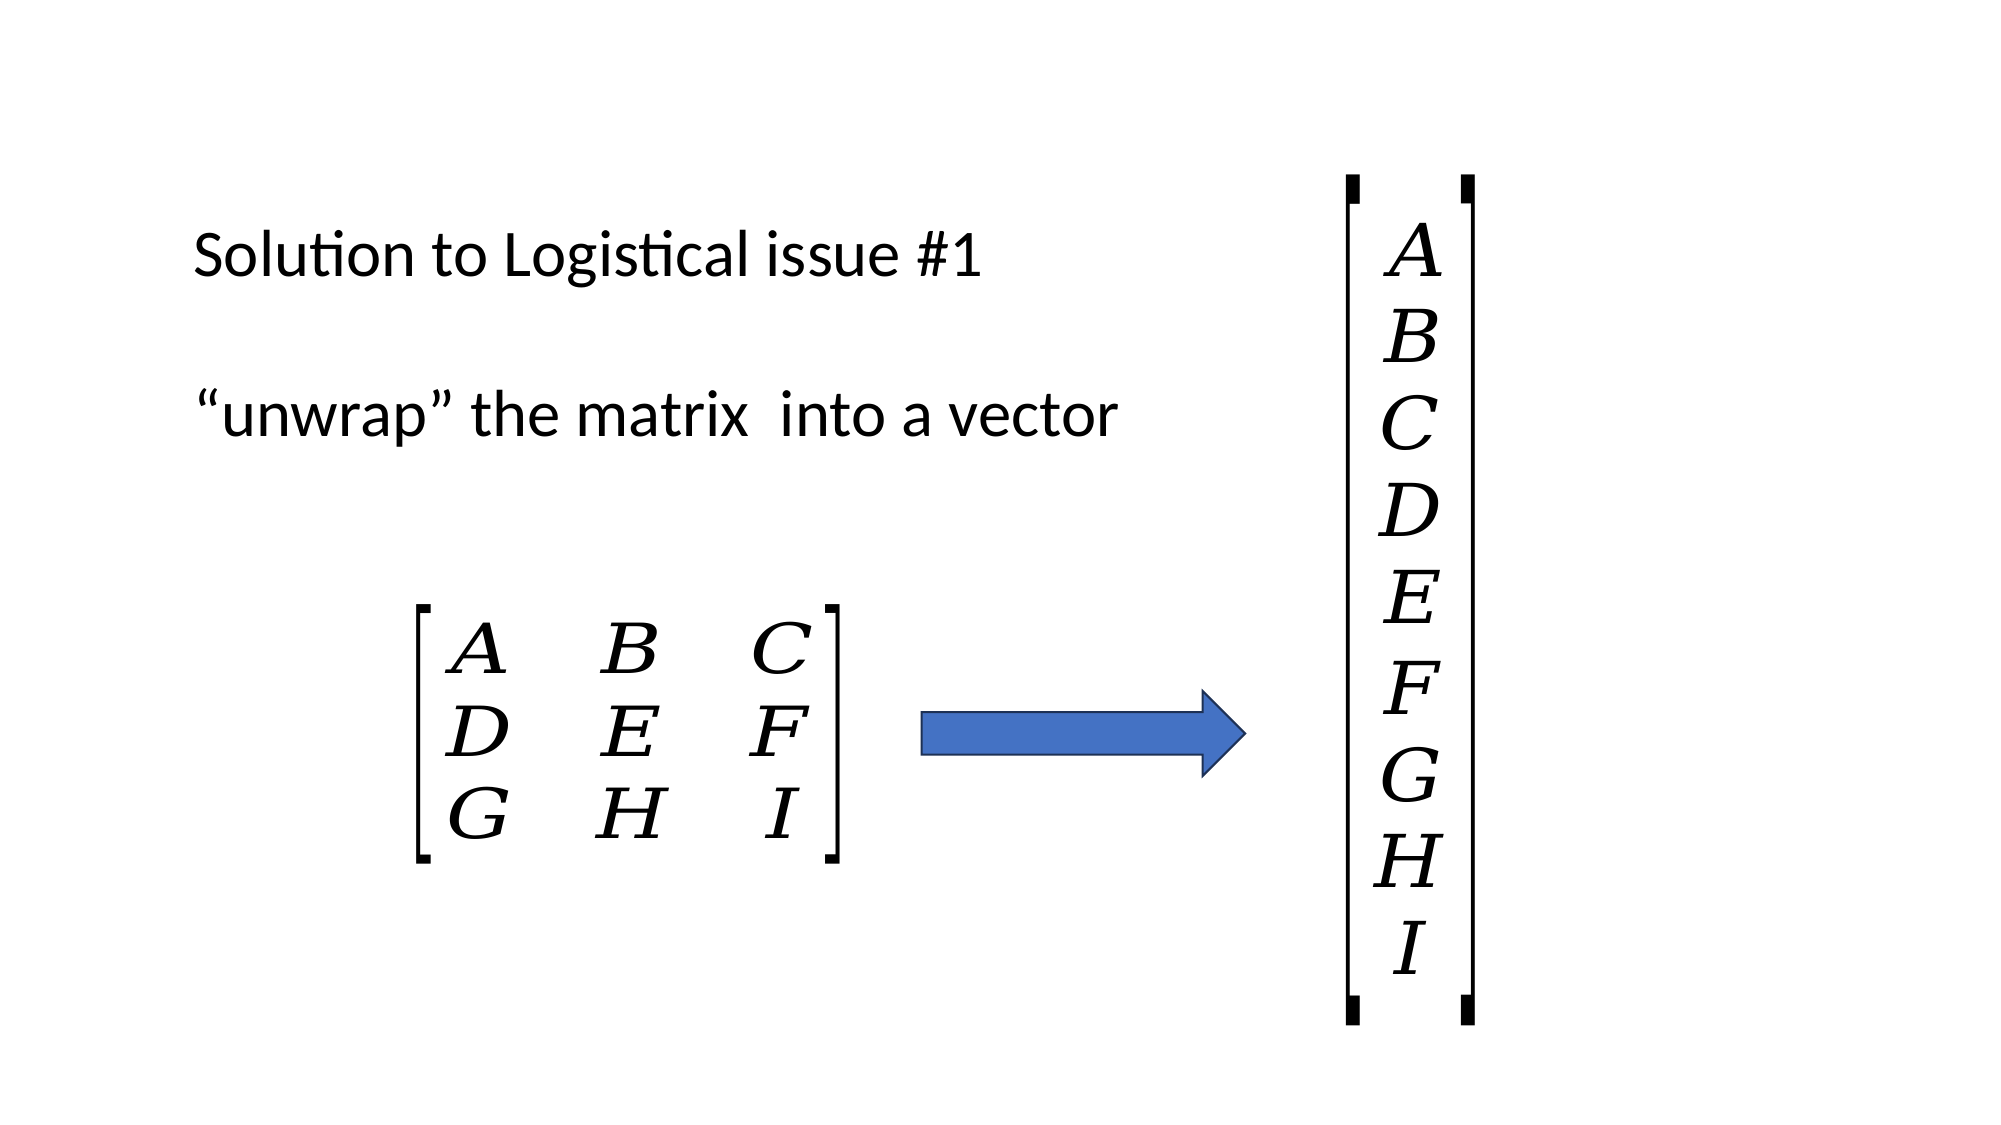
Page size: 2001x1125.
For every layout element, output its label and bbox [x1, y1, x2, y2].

text_box [920, 688, 1247, 779]
